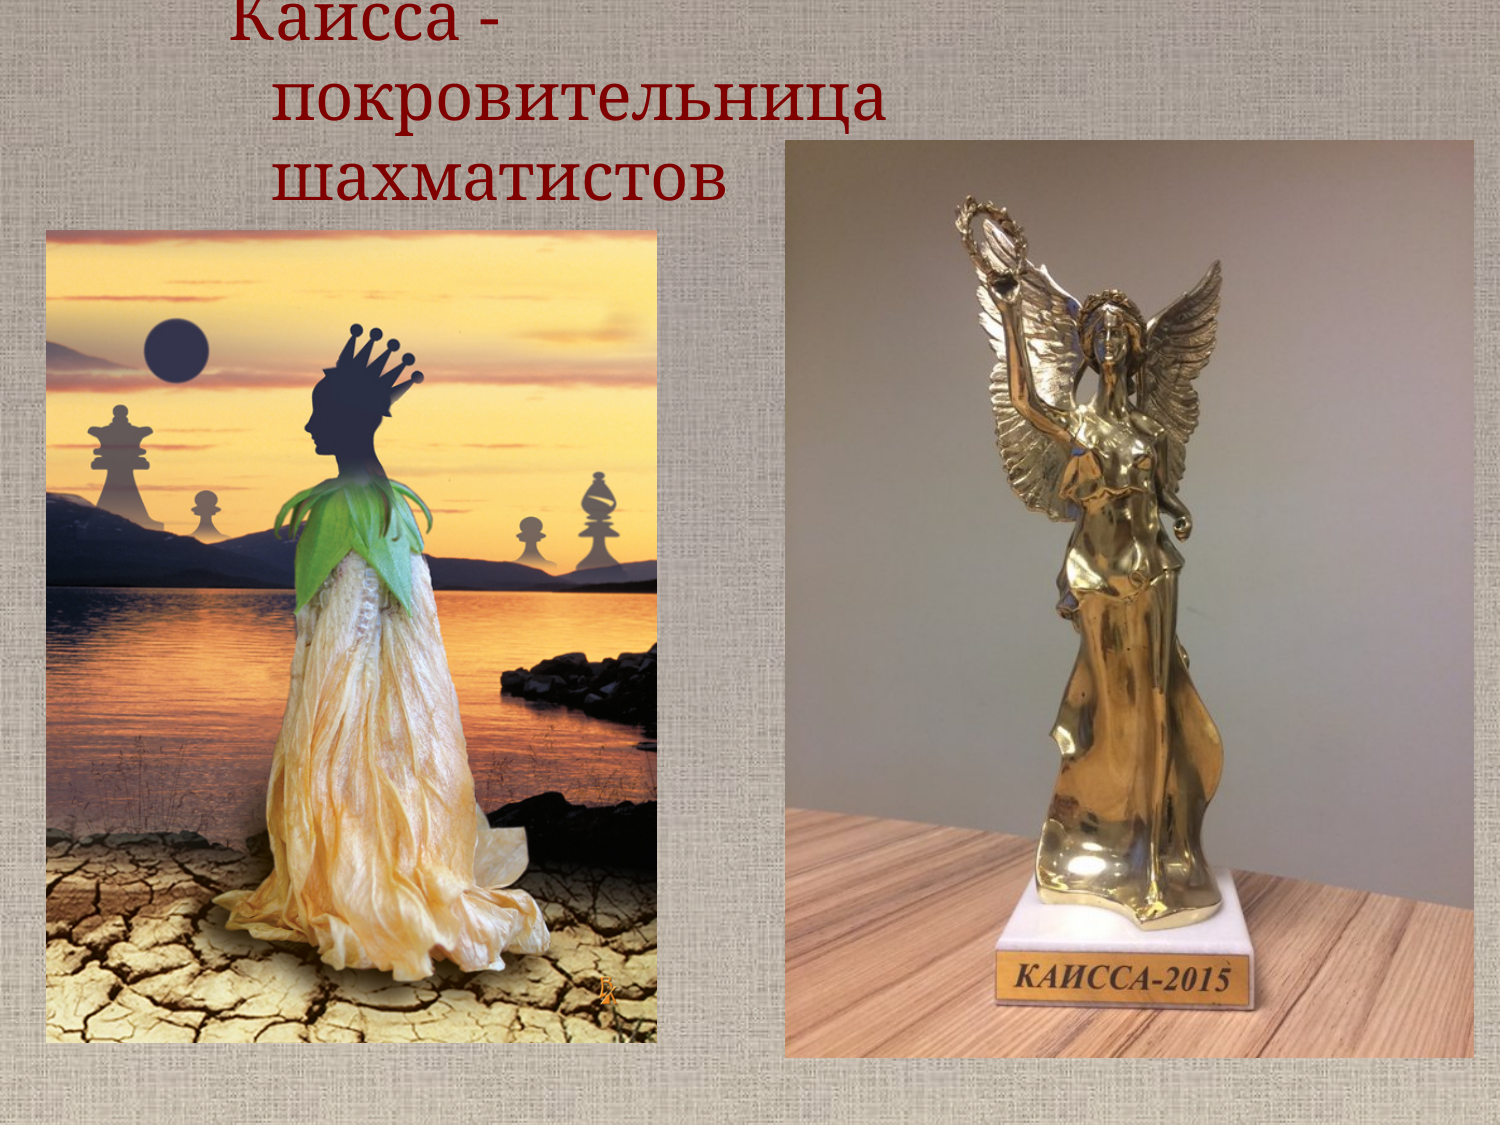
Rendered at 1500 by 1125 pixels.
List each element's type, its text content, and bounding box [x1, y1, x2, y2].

picture [0, 140, 1500, 1125]
list Каисса - покровительница шахматистов [210, 0, 1106, 188]
